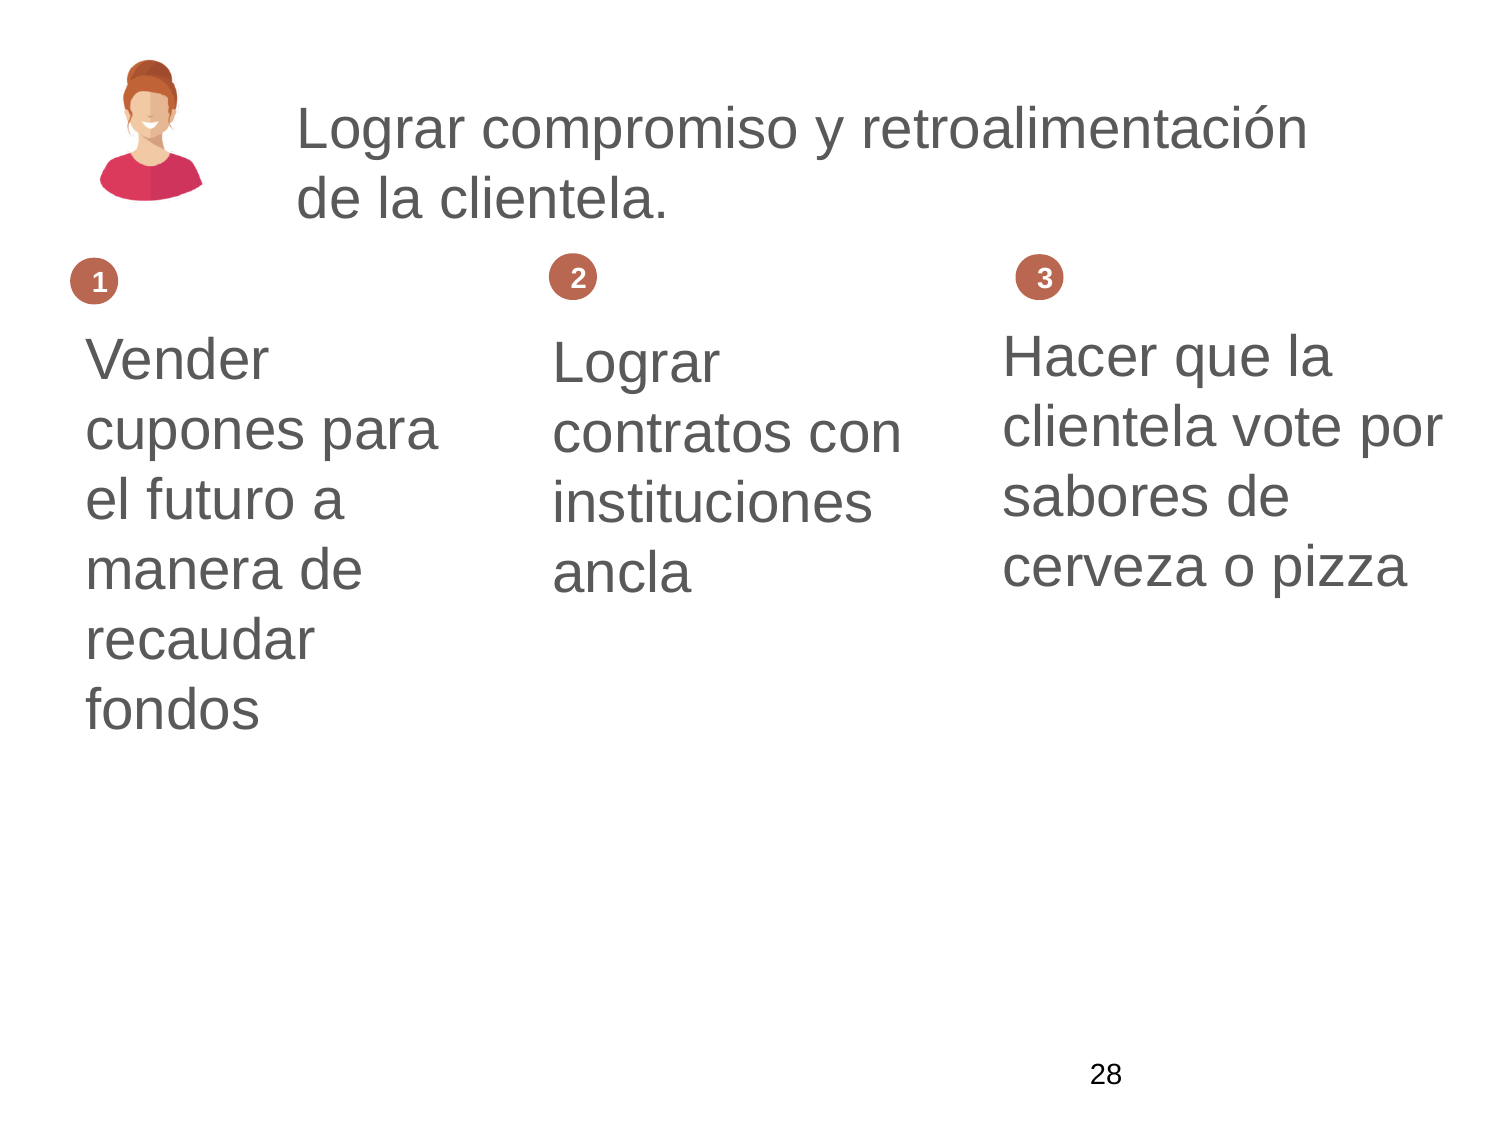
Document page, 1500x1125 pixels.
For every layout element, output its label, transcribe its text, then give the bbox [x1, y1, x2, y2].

picture [74, 39, 230, 212]
text_box Vender cupones para el futuro a manera de recaudar fondos [70, 313, 496, 541]
text_box 3 [1015, 254, 1064, 300]
text_box Hacer que la clientela vote por sabores de cerveza o pizza [987, 310, 1489, 538]
text_box 1 [70, 257, 119, 305]
slide_number ‹#› [1074, 1042, 1425, 1103]
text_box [234, 74, 1409, 177]
text_box Lograr contratos con instituciones ancla [537, 316, 935, 544]
text_box 2 [548, 253, 597, 300]
